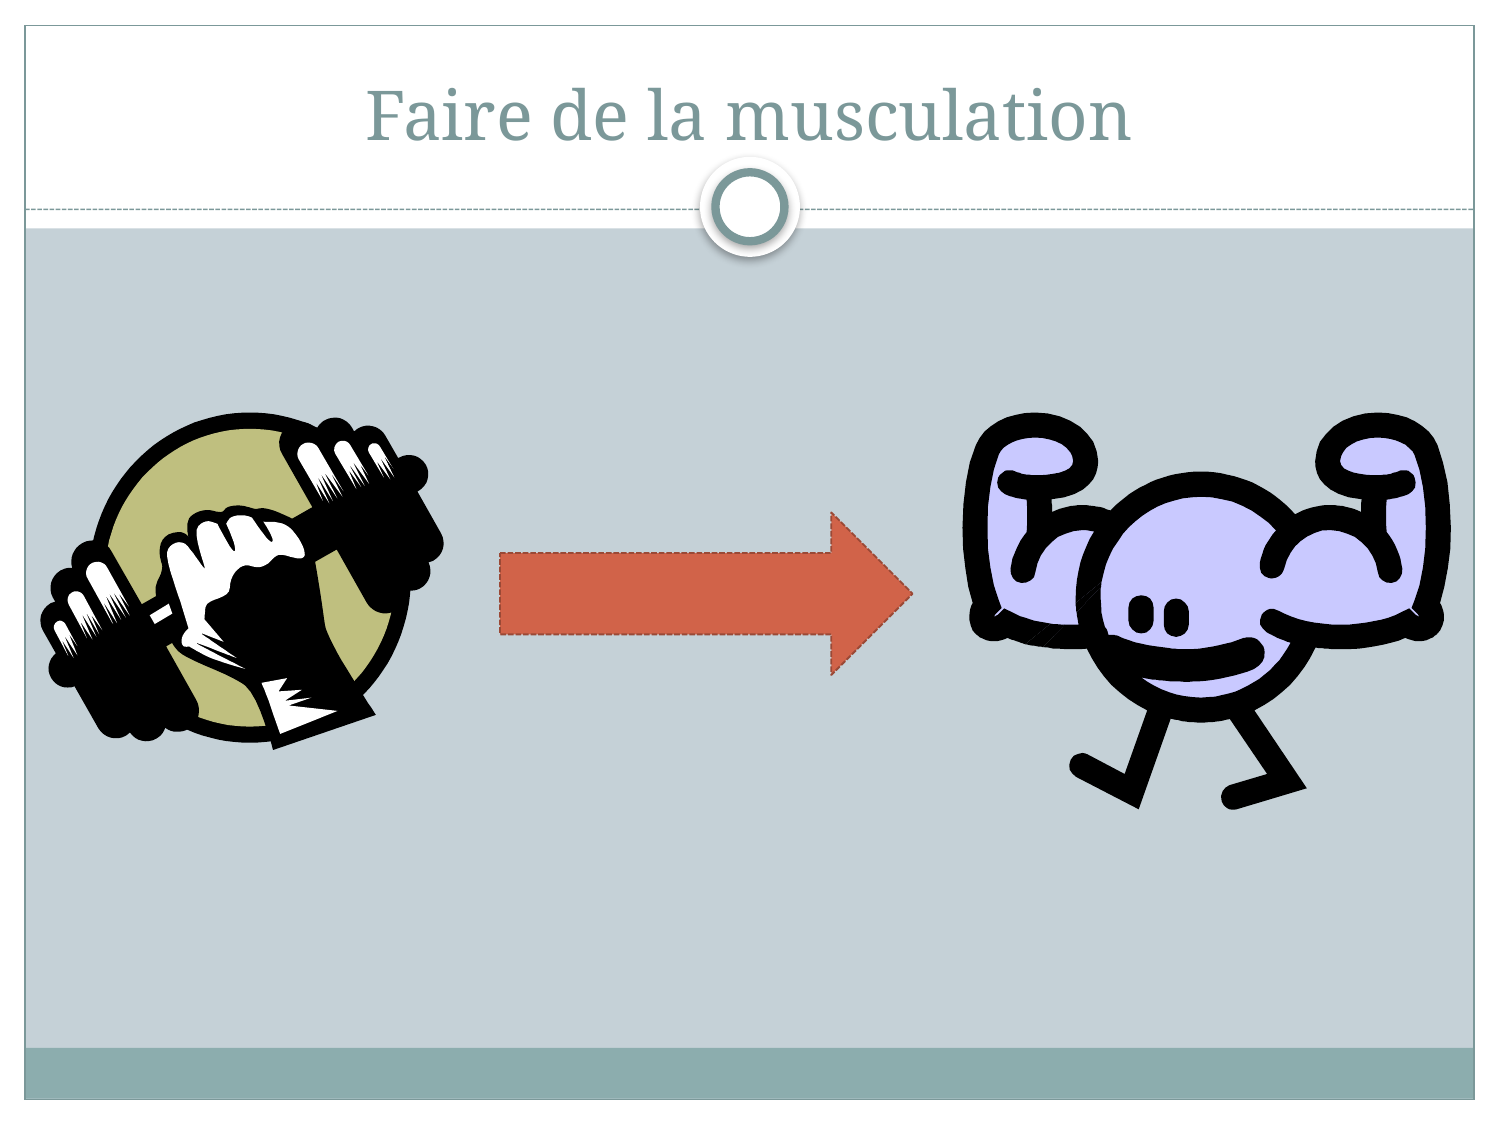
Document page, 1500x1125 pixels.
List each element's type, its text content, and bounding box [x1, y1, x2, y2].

title Faire de la musculation [49, 37, 1450, 162]
picture [962, 412, 1457, 812]
text_box [499, 511, 914, 676]
picture [37, 412, 447, 751]
